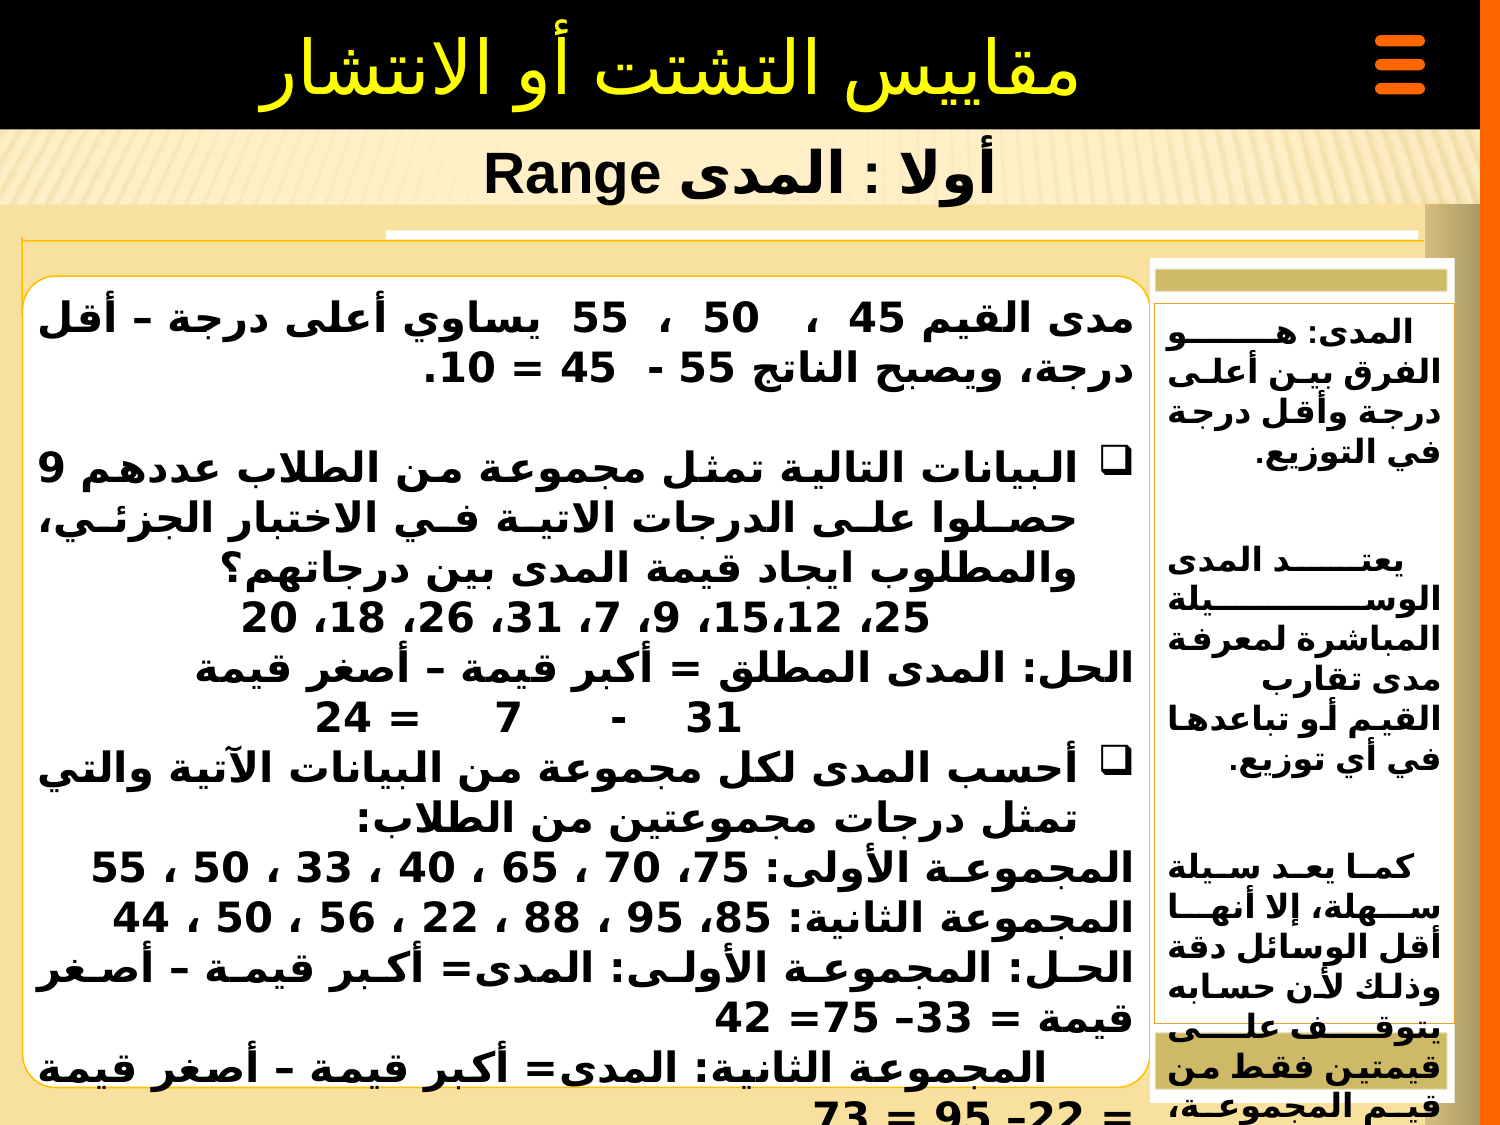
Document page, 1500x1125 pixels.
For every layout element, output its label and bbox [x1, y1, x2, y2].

picture [1149, 258, 1455, 1103]
text_box [0, 0, 1500, 1125]
